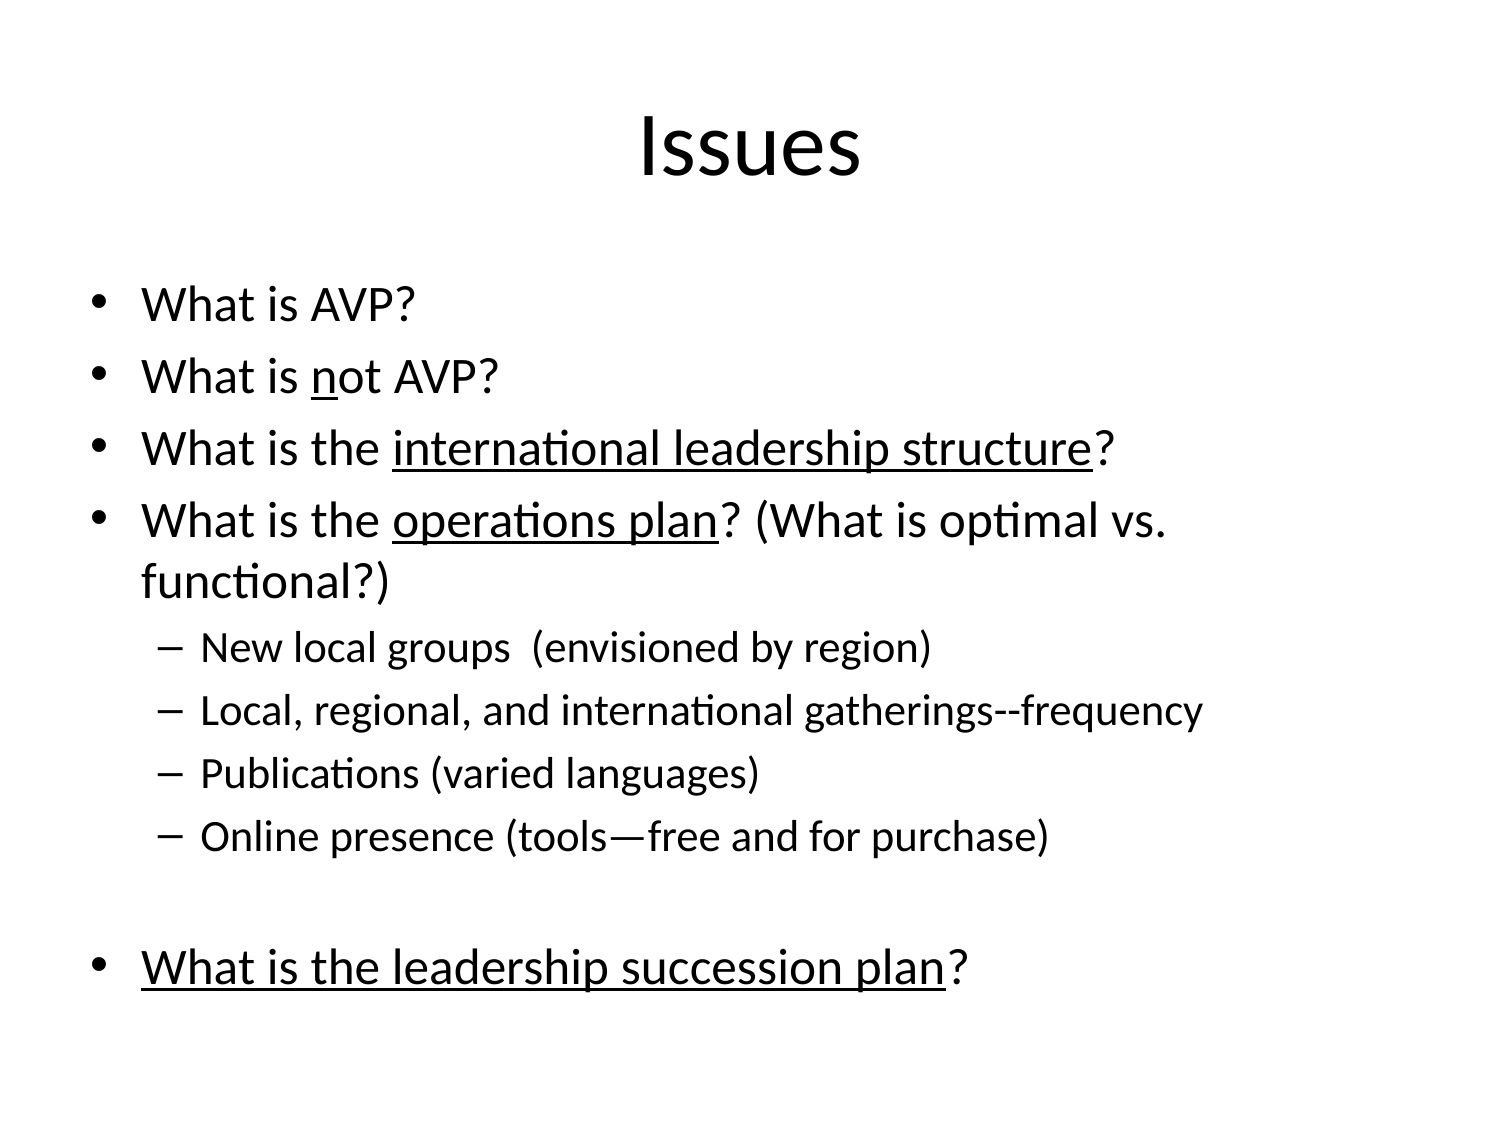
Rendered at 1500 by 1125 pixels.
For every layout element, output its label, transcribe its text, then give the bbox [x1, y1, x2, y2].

title Issues [75, 45, 1425, 233]
list What is AVP? What is not AVP? What is the international leadership structure? What is the operations plan? (What is optimal vs. functional?) New local groups (envisioned by region) Local, regional, and international gatherings--frequency Publications (varied languages) Online presence (tools—free and for purchase) What is the leadership succession plan? [75, 262, 1425, 1005]
